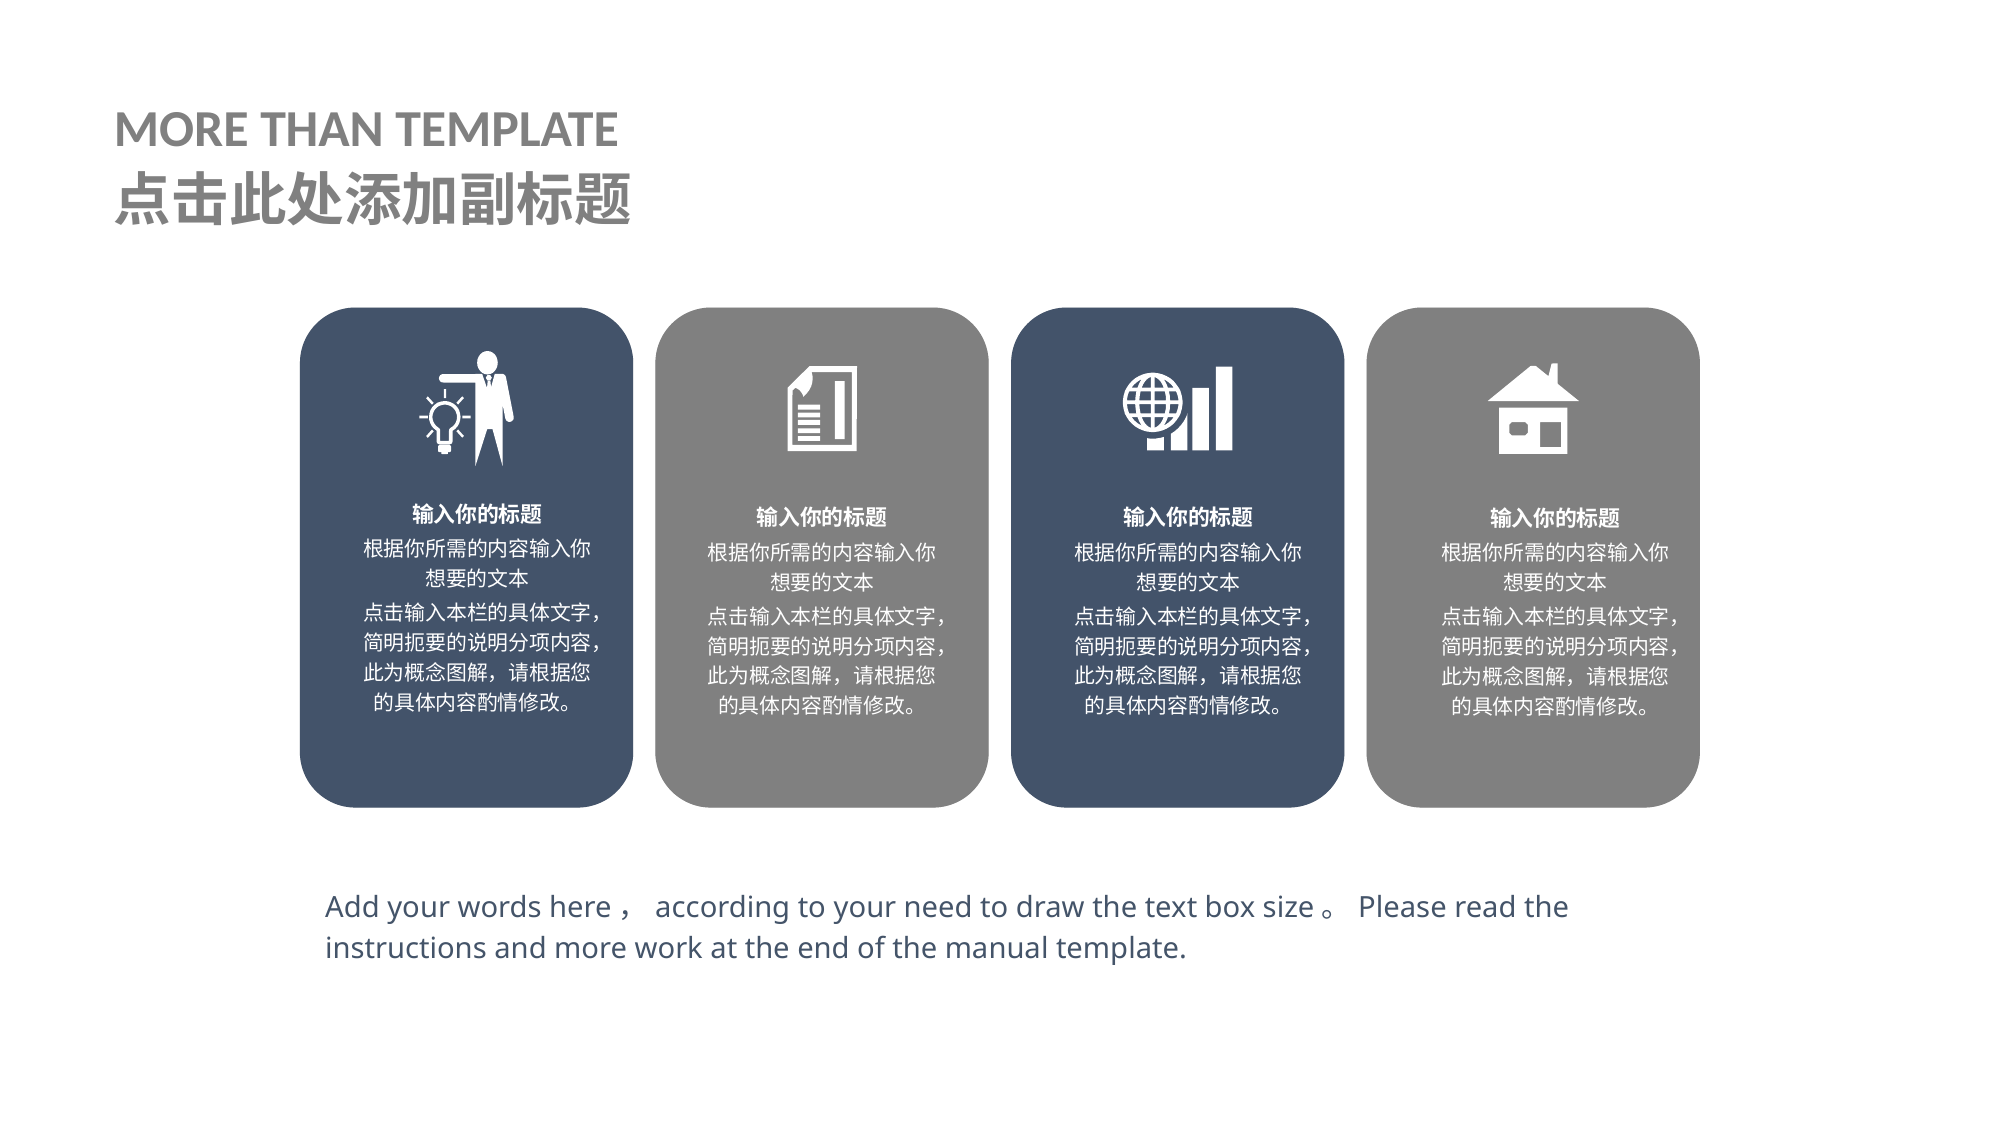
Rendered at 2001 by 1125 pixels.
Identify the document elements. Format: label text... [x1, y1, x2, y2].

text_box [1499, 407, 1568, 454]
text_box [438, 351, 514, 467]
text_box [1215, 366, 1233, 451]
text_box [1366, 307, 1700, 808]
text_box 输入你的标题 根据你所需的内容输入你想要的文本 点击输入本栏的具体文字，简明扼要的说明分项内容，此为概念图解，请根据您的具体内容酌情修改。 [683, 486, 961, 730]
text_box 输入你的标题 根据你所需的内容输入你想要的文本 点击输入本栏的具体文字，简明扼要的说明分项内容，此为概念图解，请根据您的具体内容酌情修改。 [338, 483, 616, 727]
text_box [787, 366, 858, 452]
text_box [426, 396, 464, 455]
text_box Add your words here，according to your need to draw the text box size。Please read the instructions and more work at the end of the manual template. [325, 880, 1694, 965]
text_box [1487, 363, 1579, 402]
text_box [299, 307, 634, 808]
text_box [1147, 436, 1164, 451]
text_box [655, 307, 989, 808]
text_box [1122, 372, 1183, 433]
text_box [1170, 413, 1188, 451]
text_box [1011, 307, 1345, 808]
text_box 输入你的标题 根据你所需的内容输入你想要的文本 点击输入本栏的具体文字，简明扼要的说明分项内容，此为概念图解，请根据您的具体内容酌情修改。 [1049, 486, 1327, 730]
text_box MORE THAN TEMPLATE 点击此处添加副标题 [99, 80, 760, 240]
text_box 输入你的标题 根据你所需的内容输入你想要的文本 点击输入本栏的具体文字，简明扼要的说明分项内容，此为概念图解，请根据您的具体内容酌情修改。 [1416, 487, 1694, 731]
text_box [1192, 387, 1209, 451]
